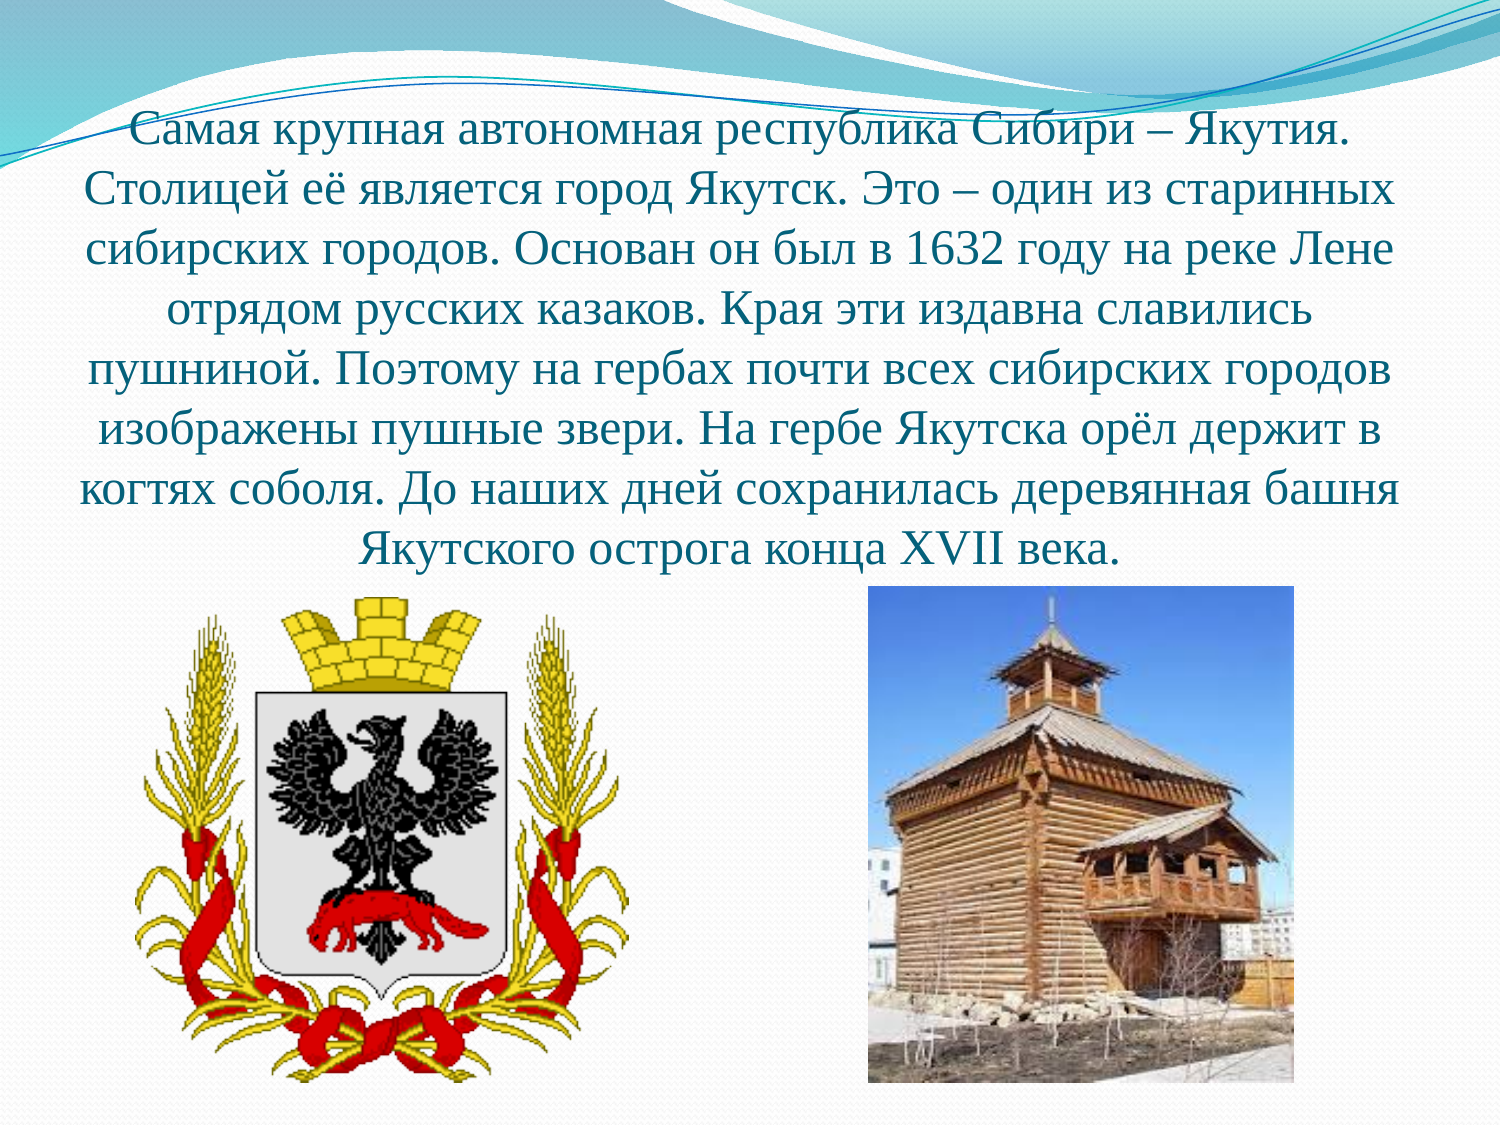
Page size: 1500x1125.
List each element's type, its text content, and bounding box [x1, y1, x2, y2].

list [135, 597, 629, 1083]
title Самая крупная автономная республика Сибири – Якутия. Столицей её является город Якутск. Это – один из старинных сибирских городов. Основан он был в 1632 году на реке Лене отрядом русских казаков. Края эти издавна славились пушниной. Поэтому на гербах почти всех сибирских городов изображены пушные звери. На гербе Якутска орёл держит в когтях соболя. До наших дней сохранилась деревянная башня Якутского острога конца XVII века. [64, 78, 1415, 575]
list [867, 585, 1294, 1083]
